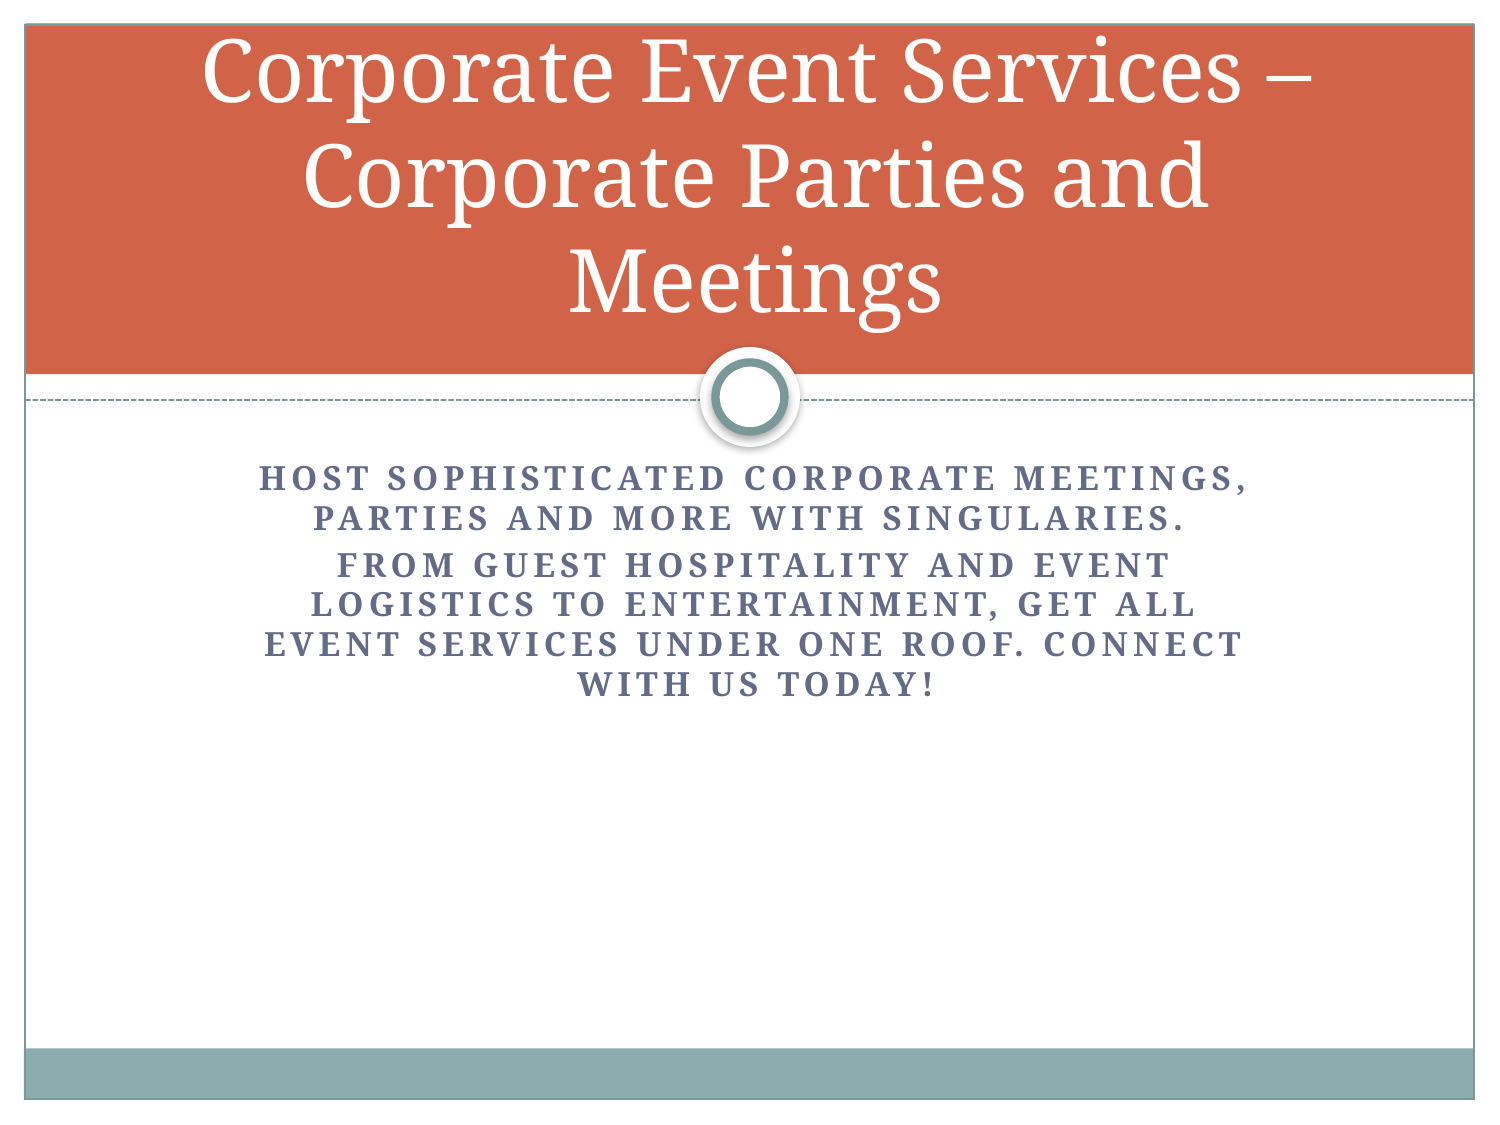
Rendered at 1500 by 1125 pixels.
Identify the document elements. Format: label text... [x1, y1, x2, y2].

title Corporate Event Services – Corporate Parties and Meetings [118, 87, 1394, 338]
list Host Sophisticated Corporate Meetings, Parties and More with Singularies. From Guest Hospitality and Event Logistics to Entertainment, Get All Event Services Under One Roof. Connect With us Today! [224, 450, 1288, 725]
